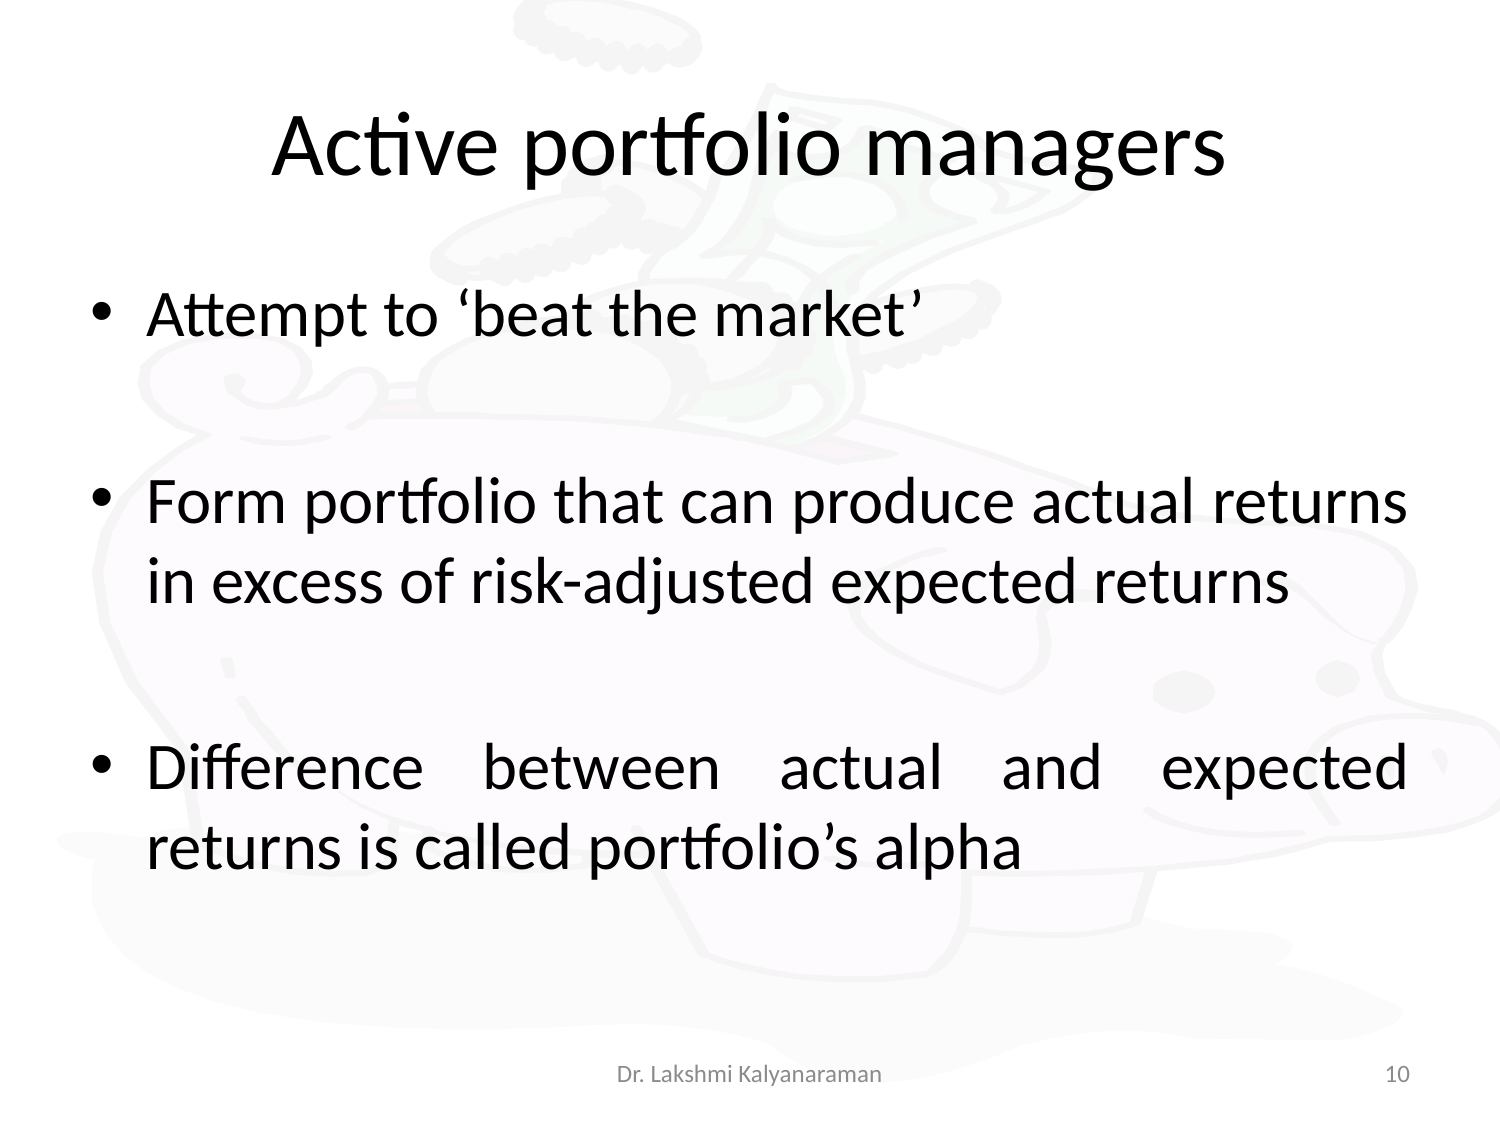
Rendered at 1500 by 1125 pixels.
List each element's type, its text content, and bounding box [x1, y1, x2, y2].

list Attempt to ‘beat the market’ Form portfolio that can produce actual returns in excess of risk-adjusted expected returns Difference between actual and expected returns is called portfolio’s alpha [75, 262, 1425, 1005]
footer Dr. Lakshmi Kalyanaraman [512, 1042, 988, 1103]
slide_number 10 [1074, 1042, 1425, 1103]
title Active portfolio managers [75, 45, 1425, 233]
